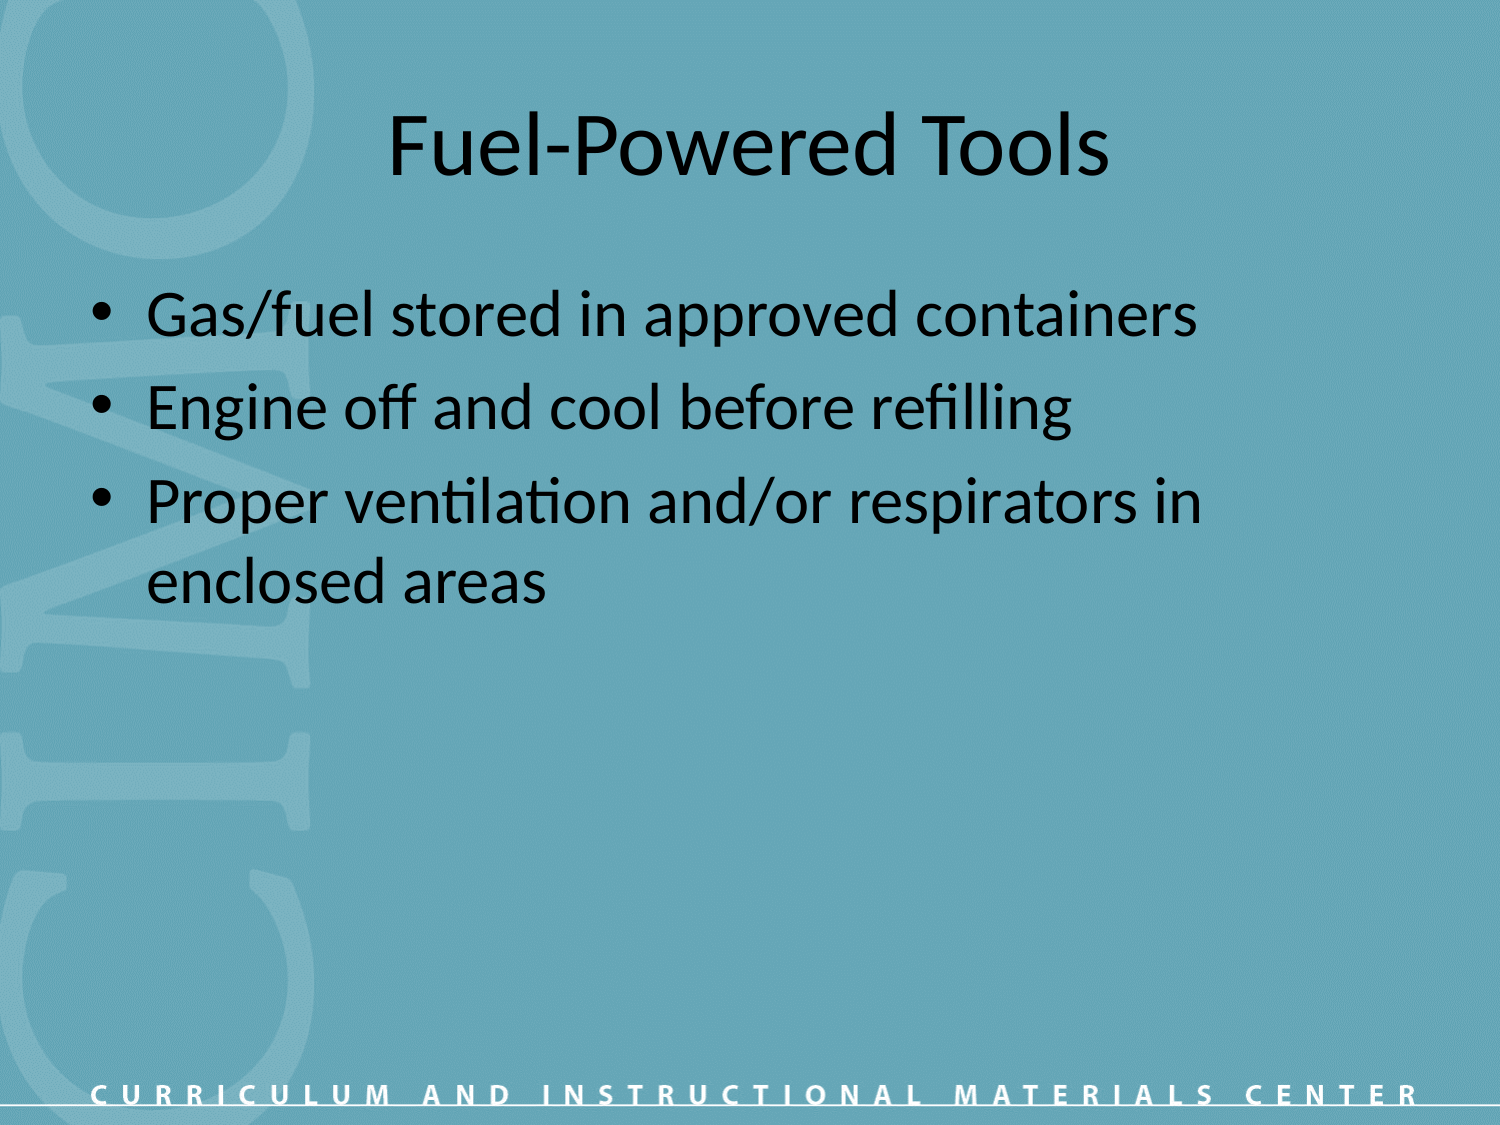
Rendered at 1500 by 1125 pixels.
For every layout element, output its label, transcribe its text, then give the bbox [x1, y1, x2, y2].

title Fuel-Powered Tools [75, 45, 1425, 233]
list Gas/fuel stored in approved containers Engine off and cool before refilling Proper ventilation and/or respirators in enclosed areas [75, 262, 1425, 1005]
